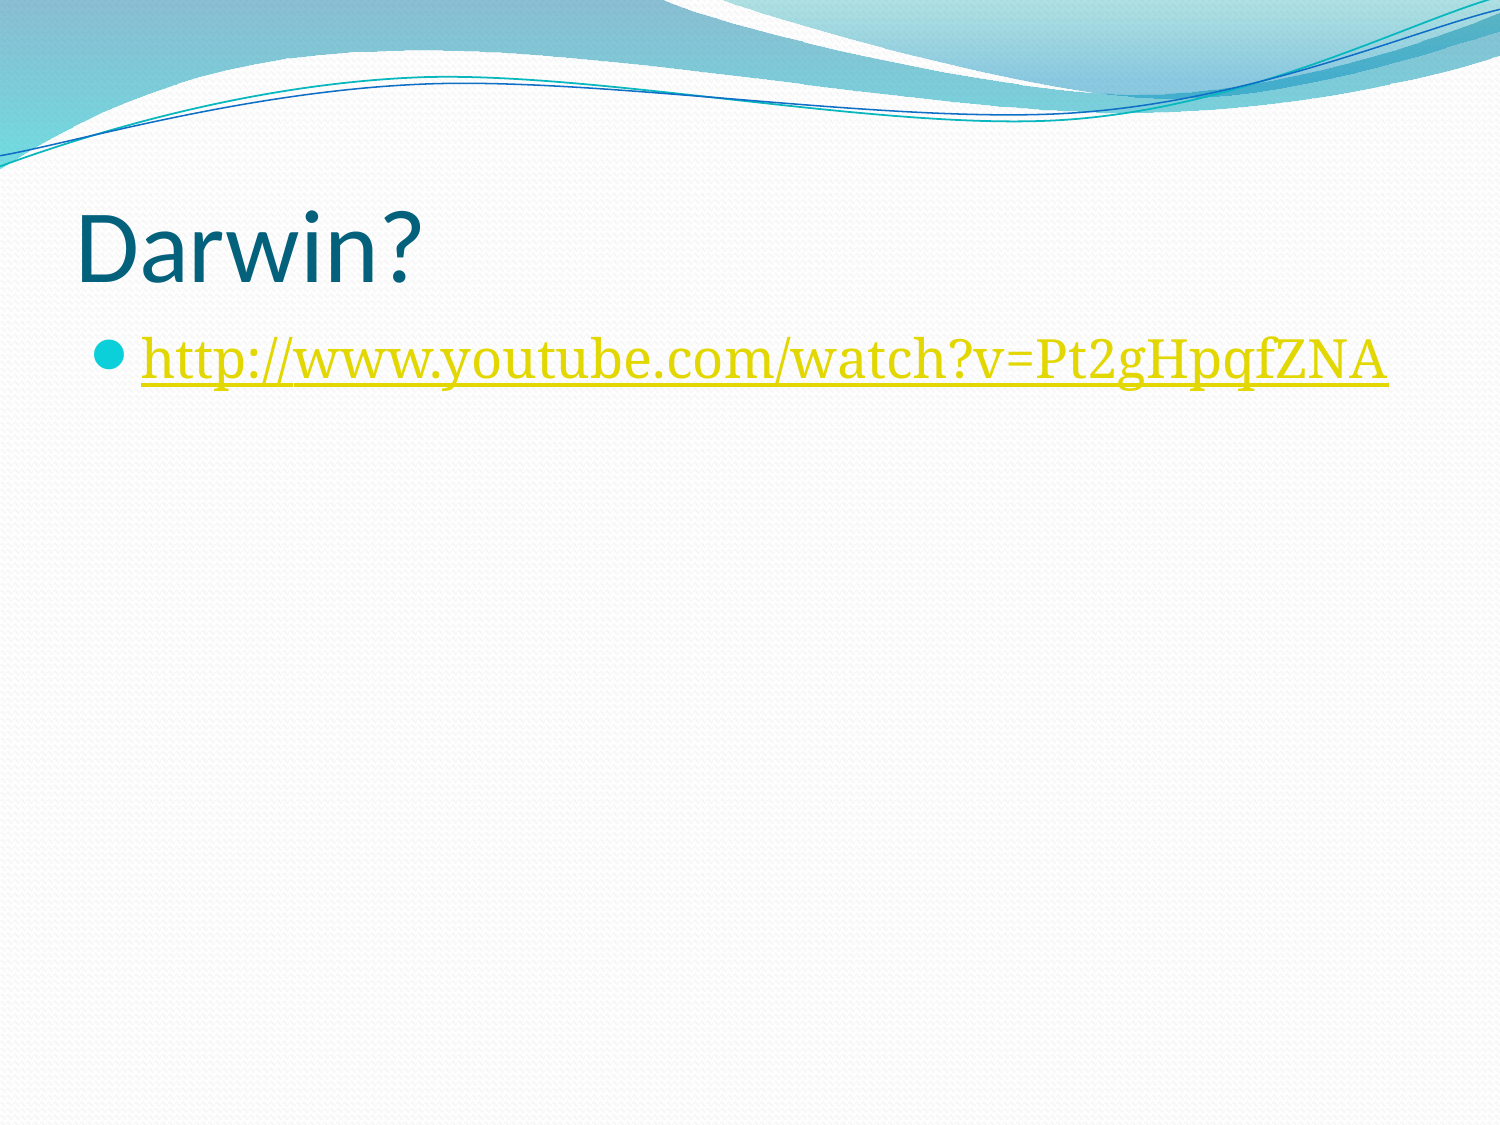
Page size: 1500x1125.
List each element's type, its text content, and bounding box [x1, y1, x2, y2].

list http://www.youtube.com/watch?v=Pt2gHpqfZNA [75, 317, 1425, 1038]
title Darwin? [75, 115, 1425, 303]
